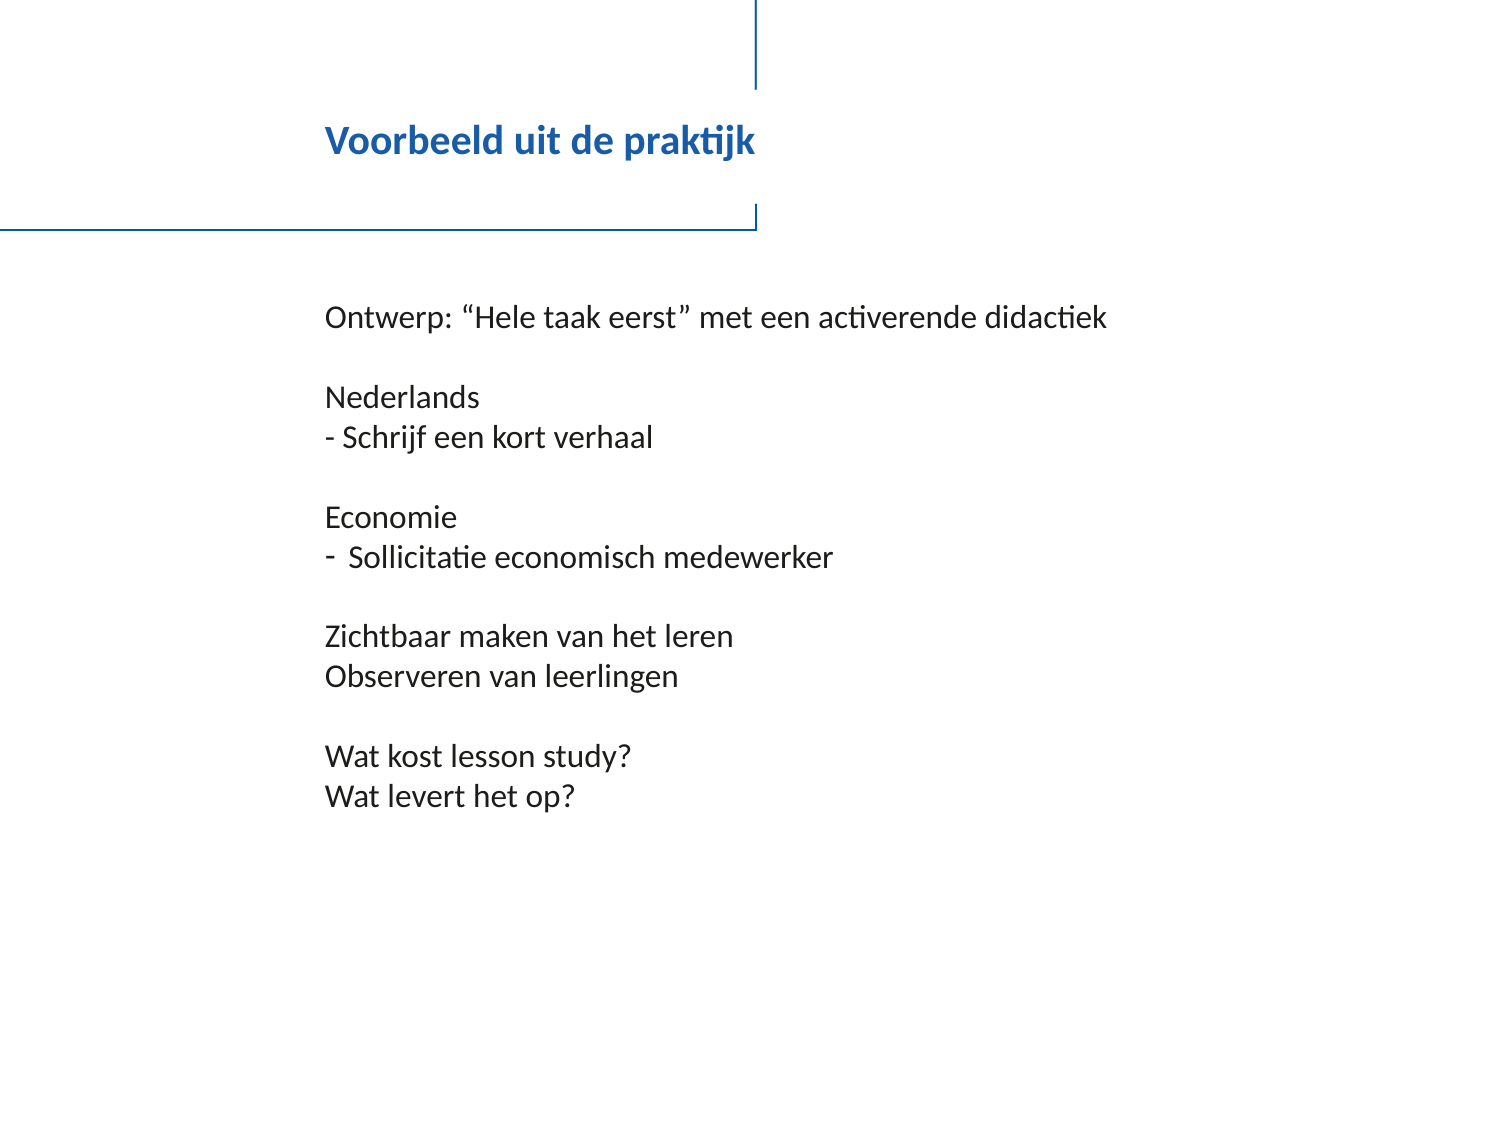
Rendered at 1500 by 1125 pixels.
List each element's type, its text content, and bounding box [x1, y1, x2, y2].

title Voorbeeld uit de praktijk [324, 112, 1381, 169]
picture [0, 0, 757, 231]
list Ontwerp: “Hele taak eerst” met een activerende didactiek Nederlands - Schrijf een kort verhaal Economie Sollicitatie economisch medewerker Zichtbaar maken van het leren Observeren van leerlingen Wat kost lesson study? Wat levert het op? [324, 295, 1381, 995]
